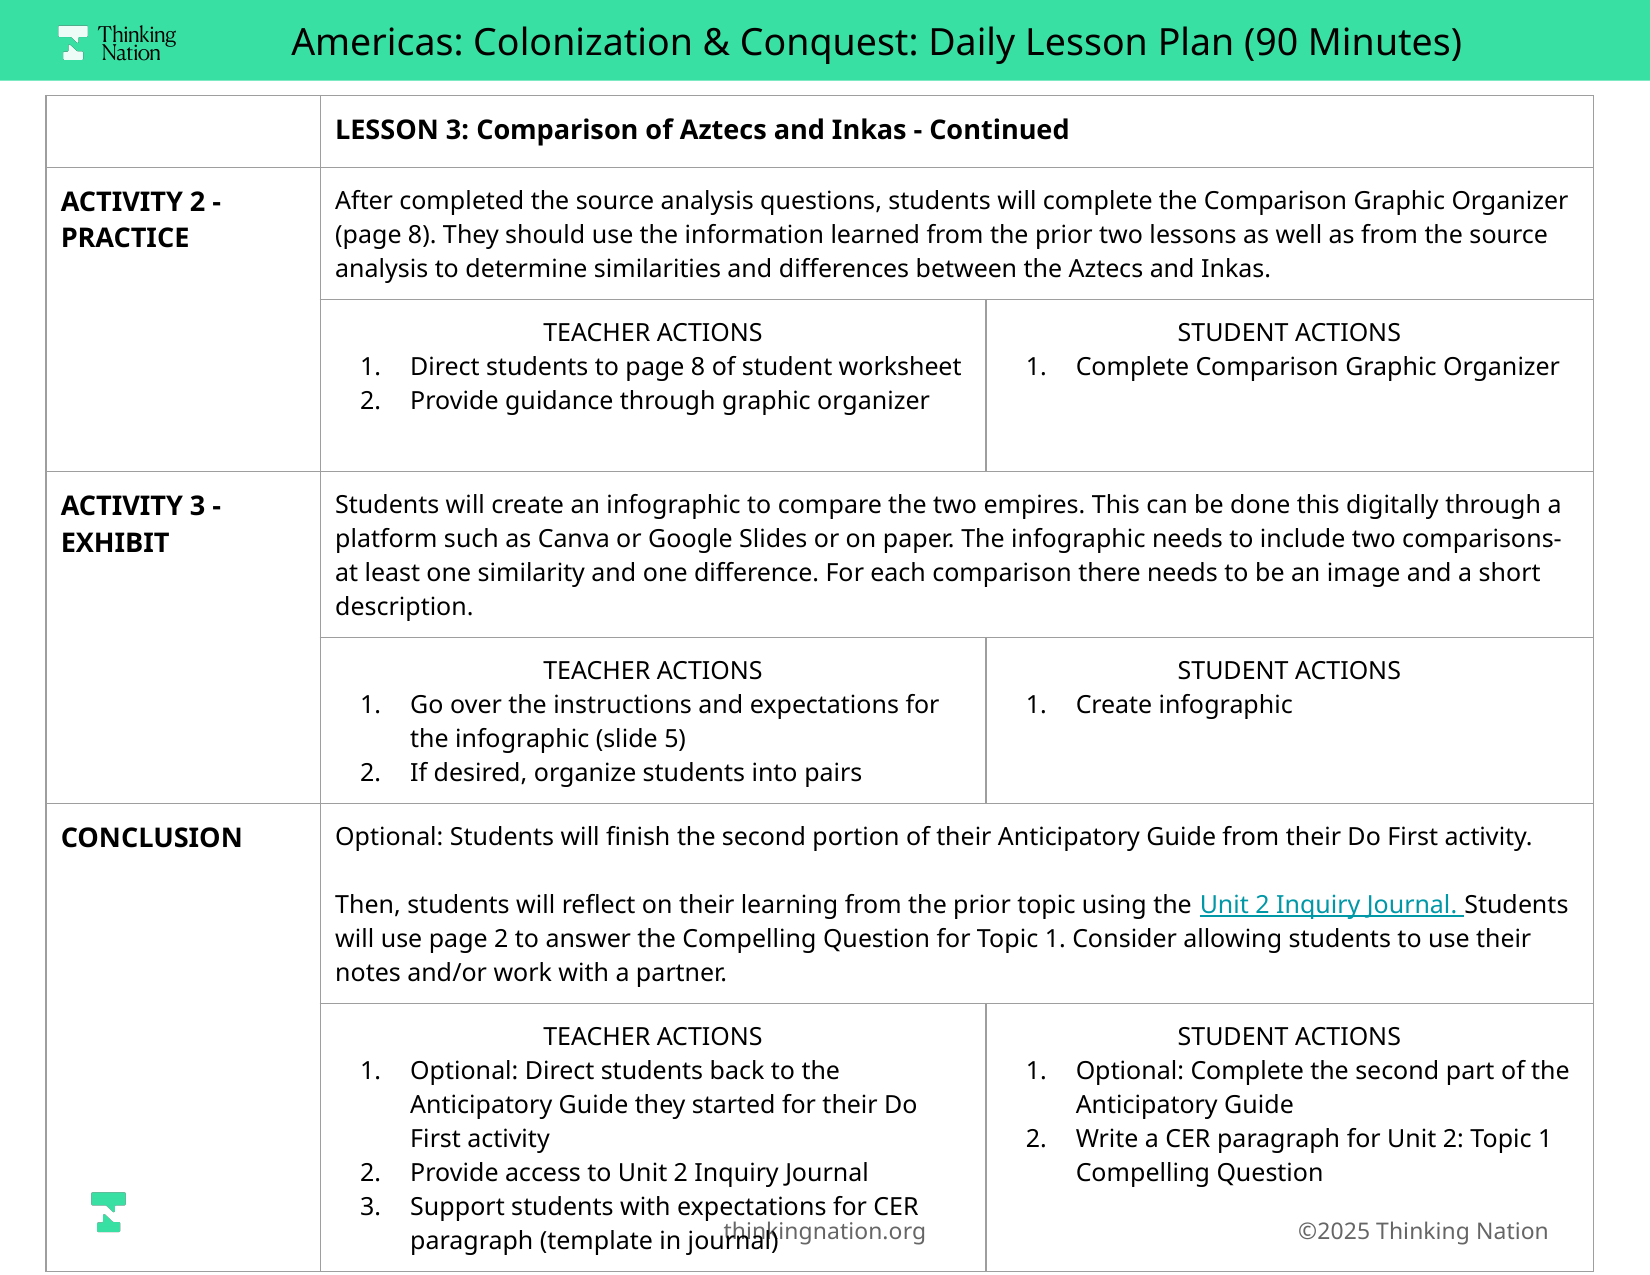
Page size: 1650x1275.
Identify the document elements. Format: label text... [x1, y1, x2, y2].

table_cell Optional: Students will finish the second portion of their Anticipatory Guide from their Do First activity. Then, students will reflect on their learning from the prior topic using the Unit 2 Inquiry Journal. Students will use page 2 to answer the Compelling Question for Topic 1. Consider allowing students to use their notes and/or work with a partner. [321, 804, 1593, 1003]
table_cell Students will create an infographic to compare the two empires. This can be done this digitally through a platform such as Canva or Google Slides or on paper. The infographic needs to include two comparisons- at least one similarity and one difference. For each comparison there needs to be an image and a short description. [321, 472, 1593, 637]
table_cell After completed the source analysis questions, students will complete the Comparison Graphic Organizer (page 8). They should use the information learned from the prior two lessons as well as from the source analysis to determine similarities and differences between the Aztecs and Inkas. [321, 168, 1593, 299]
table_cell ACTIVITY 2 - PRACTICE [47, 168, 320, 471]
table_cell STUDENT ACTIONS Complete Comparison Graphic Organizer [987, 300, 1593, 471]
table_cell TEACHER ACTIONS Optional: Direct students back to the Anticipatory Guide they started for their Do First activity Provide access to Unit 2 Inquiry Journal Support students with expectations for CER paragraph (template in journal) [321, 1004, 985, 1271]
table_cell TEACHER ACTIONS Direct students to page 8 of student worksheet Provide guidance through graphic organizer [321, 300, 985, 471]
table_cell STUDENT ACTIONS Create infographic [987, 638, 1593, 803]
table_cell TEACHER ACTIONS Go over the instructions and expectations for the infographic (slide 5) If desired, organize students into pairs [321, 638, 985, 803]
table_cell STUDENT ACTIONS Optional: Complete the second part of the Anticipatory Guide Write a CER paragraph for Unit 2: Topic 1 Compelling Question [987, 1004, 1593, 1271]
text_box Americas: Colonization & Conquest: Daily Lesson Plan (90 Minutes) [0, 0, 1650, 81]
table_header [47, 96, 320, 167]
picture [45, 14, 180, 85]
table_cell ACTIVITY 3 - EXHIBIT [47, 472, 320, 803]
table_header LESSON 3: Comparison of Aztecs and Inkas - Continued [321, 96, 1593, 167]
picture [80, 1184, 136, 1240]
table_cell CONCLUSION [47, 804, 320, 1271]
